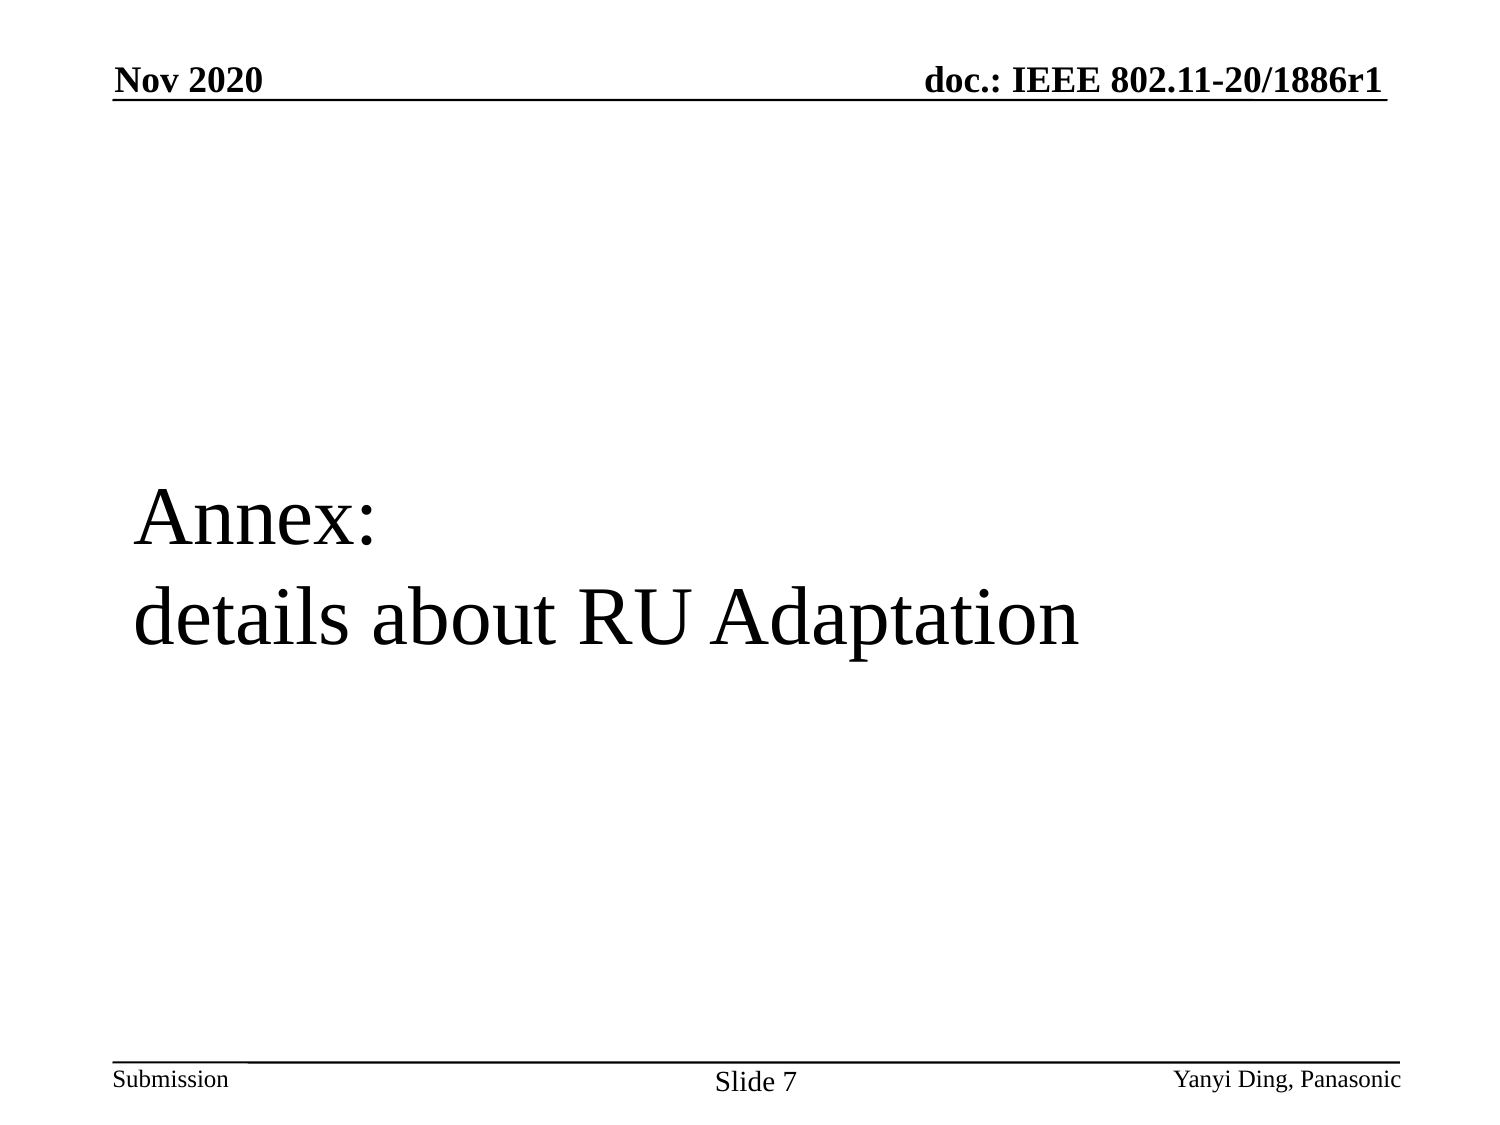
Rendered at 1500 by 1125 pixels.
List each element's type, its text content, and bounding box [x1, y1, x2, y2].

slide_number Slide 7 [704, 1061, 808, 1098]
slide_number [114, 54, 265, 101]
footer Yanyi Ding, Panasonic [1170, 1061, 1402, 1093]
text_box Annex: details about RU Adaptation [118, 453, 1096, 669]
